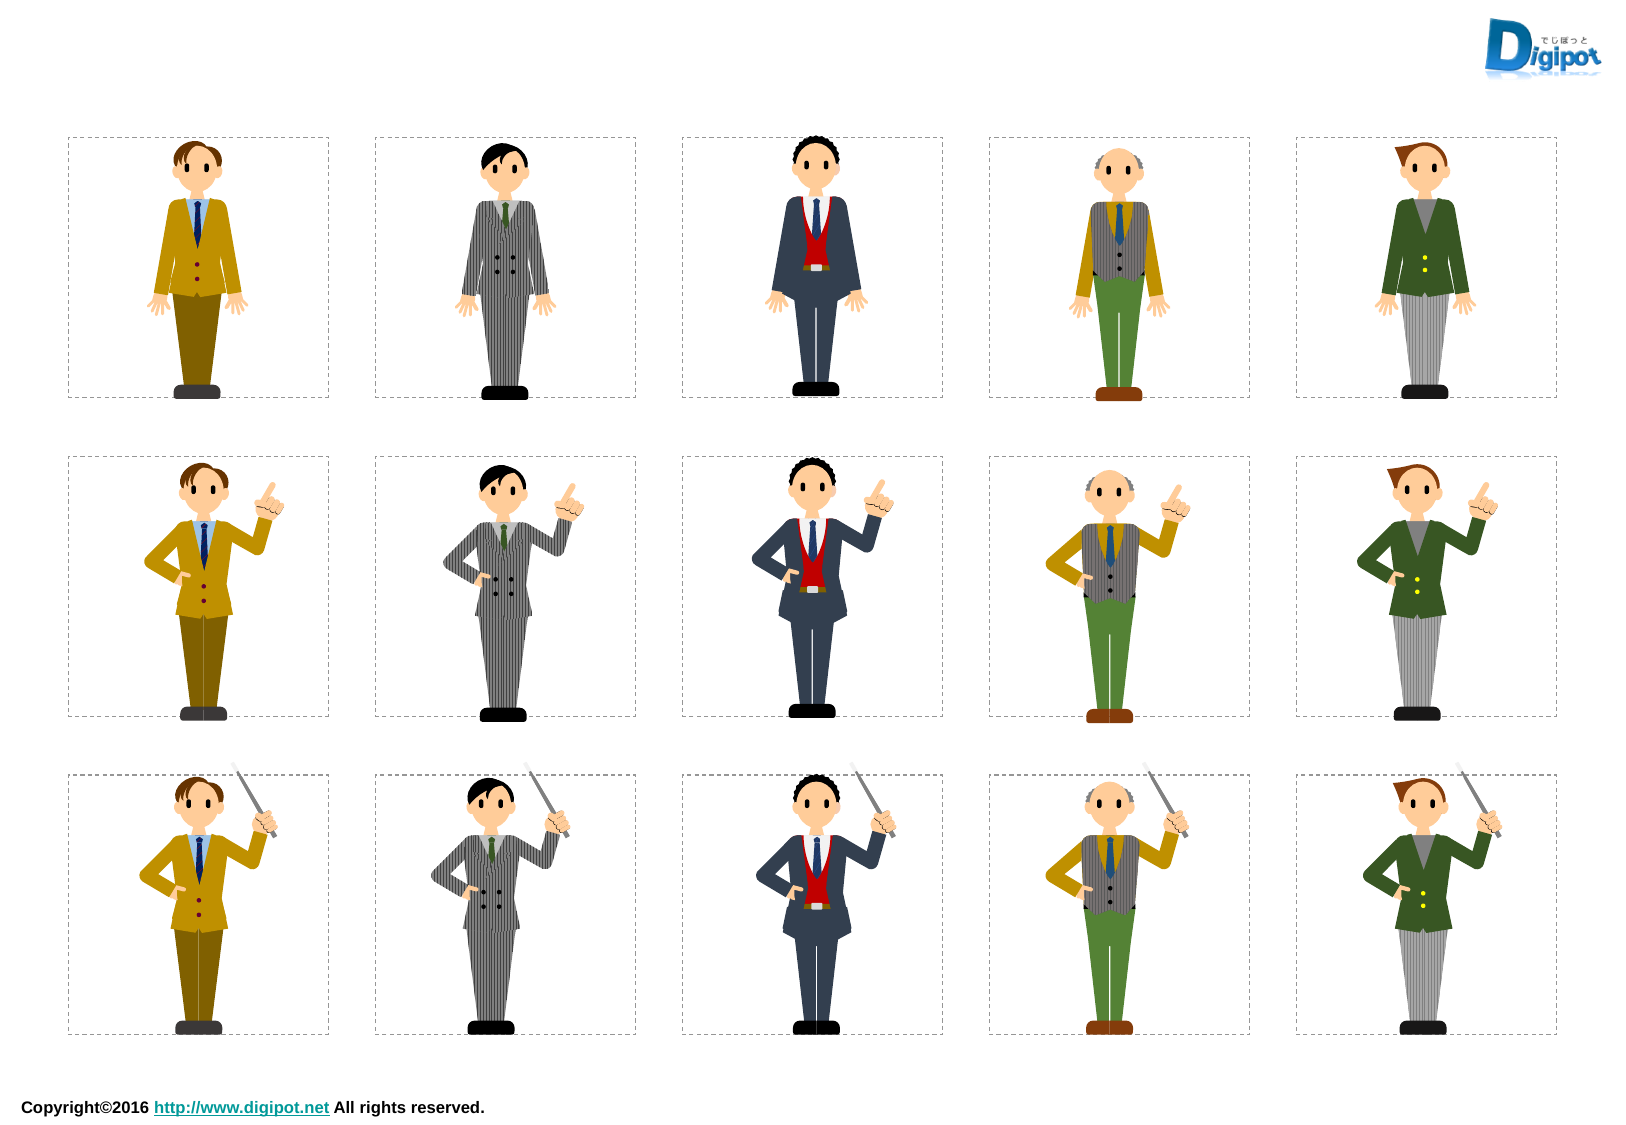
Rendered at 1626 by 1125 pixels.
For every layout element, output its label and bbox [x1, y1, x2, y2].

text_box [147, 463, 285, 721]
text_box [758, 756, 895, 1035]
text_box [1375, 142, 1476, 400]
text_box [446, 466, 585, 723]
text_box [434, 756, 569, 1035]
text_box [1359, 463, 1499, 721]
text_box [142, 756, 276, 1035]
text_box [147, 141, 248, 400]
text_box [1365, 756, 1501, 1035]
text_box [1048, 469, 1191, 724]
text_box [754, 456, 895, 719]
text_box [1069, 147, 1170, 402]
picture [1485, 18, 1602, 82]
text_box [1048, 756, 1188, 1035]
text_box [455, 144, 556, 401]
text_box [765, 135, 868, 397]
